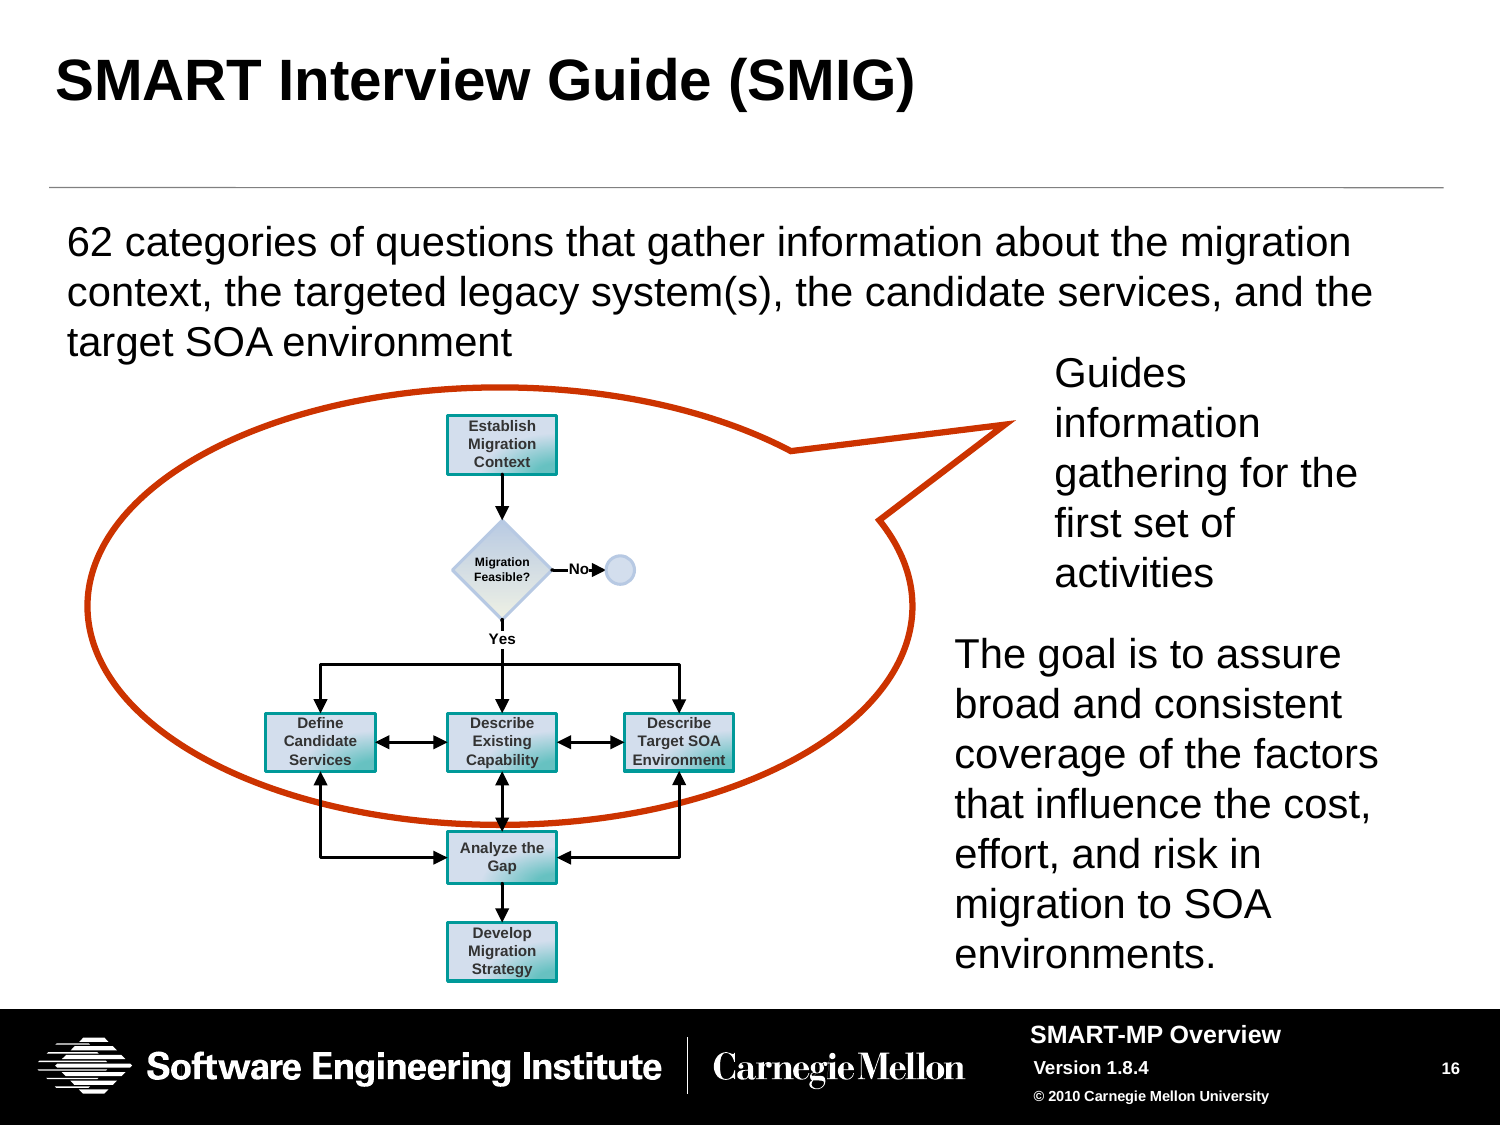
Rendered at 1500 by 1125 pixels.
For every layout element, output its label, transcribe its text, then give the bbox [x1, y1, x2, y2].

title SMART Interview Guide (SMIG) [55, 49, 1451, 114]
picture [262, 412, 738, 985]
text_box Guides information gathering for the first set of activities [1037, 337, 1388, 605]
text_box 62 categories of questions that gather information about the migration context, the targeted legacy system(s), the candidate services, and the target SOA environment [50, 206, 1438, 374]
text_box [742, 424, 1005, 784]
text_box [87, 429, 257, 783]
text_box [317, 387, 683, 410]
text_box SMART-MP Overview [1015, 1010, 1297, 1056]
text_box The goal is to assure broad and consistent coverage of the factors that influence the cost, effort, and risk in migration to SOA environments. [937, 618, 1413, 986]
